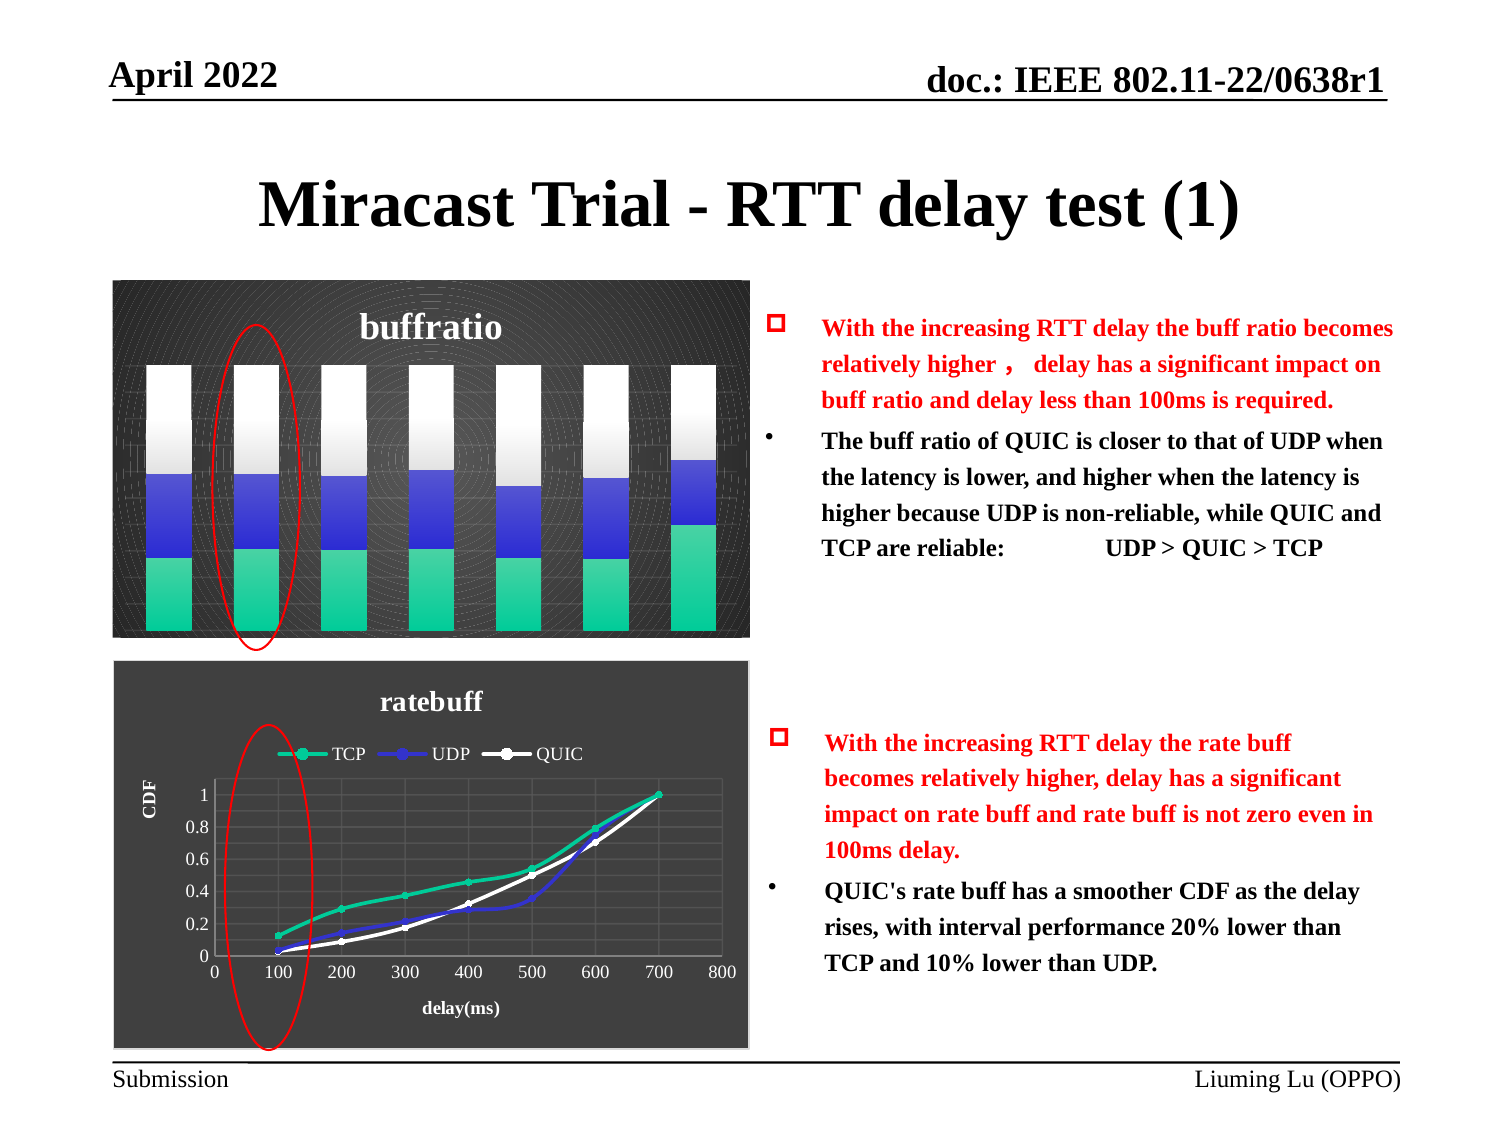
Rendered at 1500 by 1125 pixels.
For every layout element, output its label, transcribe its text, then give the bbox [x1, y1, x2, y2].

footer Liuming Lu (OPPO) [949, 1061, 1402, 1093]
title Miracast Trial - RTT delay test (1) [112, 112, 1388, 288]
text_box With the increasing RTT delay the rate buff becomes relatively higher, delay has a significant impact on rate buff and rate buff is not zero even in 100ms delay. QUIC's rate buff has a smoother CDF as the delay rises, with interval performance 20% lower than TCP and 10% lower than UDP. [753, 712, 1391, 1125]
list With the increasing RTT delay the buff ratio becomes relatively higher，delay has a significant impact on buff ratio and delay less than 100ms is required. The buff ratio of QUIC is closer to that of UDP when the latency is lower, and higher when the latency is higher because UDP is non-reliable, while QUIC and TCP are reliable: UDP > QUIC > TCP [754, 297, 1425, 620]
text_box [246, 646, 266, 650]
chart [112, 659, 751, 1051]
chart [112, 280, 751, 638]
